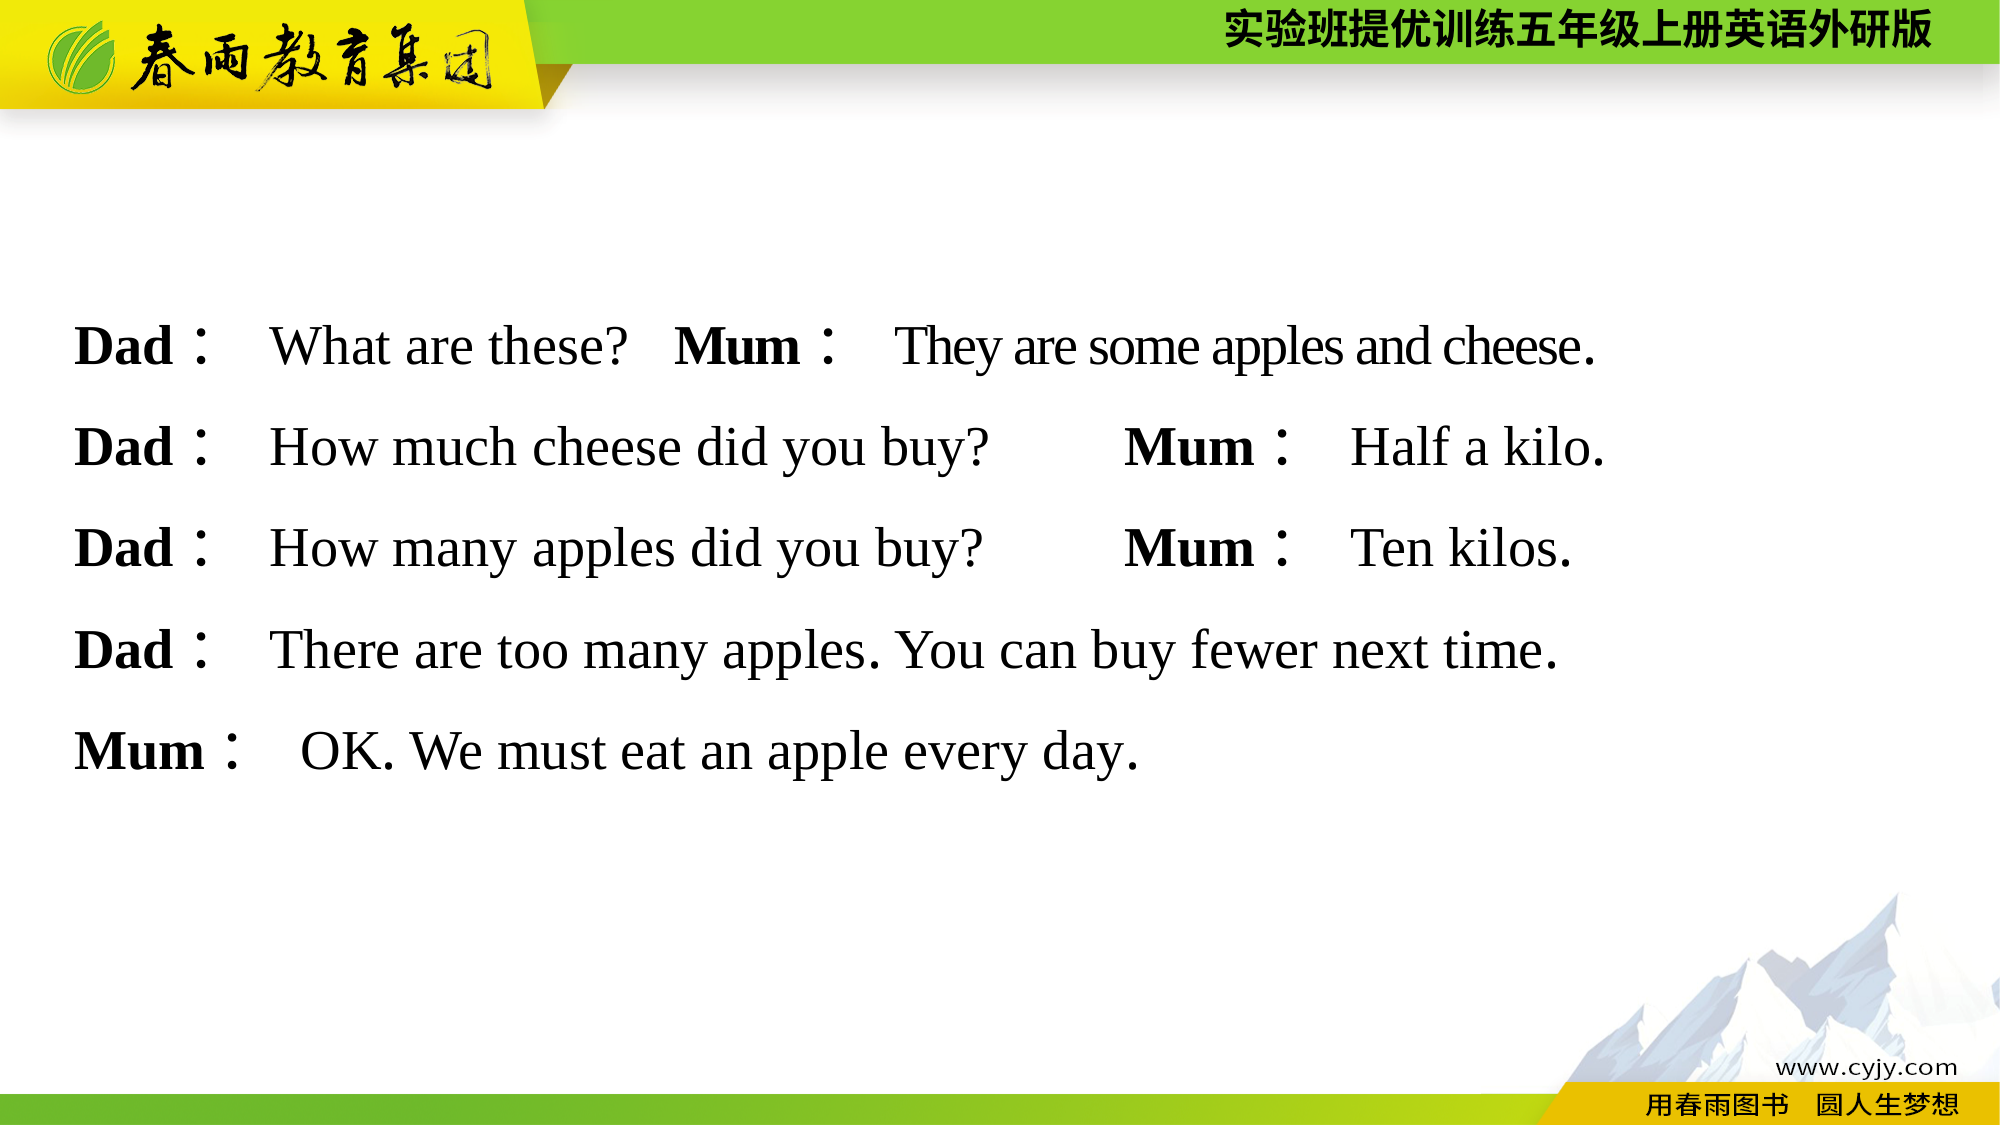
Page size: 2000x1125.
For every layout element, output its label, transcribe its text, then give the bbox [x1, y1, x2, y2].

picture [0, 0, 2000, 1125]
list Dad： What are these? Mum： They are some apples and cheese. Dad： How much cheese did you buy? Mum： Half a kilo. Dad： How many apples did you buy? Mum： Ten kilos. Dad： There are too many apples. You can buy fewer next time. Mum： OK. We must eat an apple every day. [59, 266, 1944, 799]
